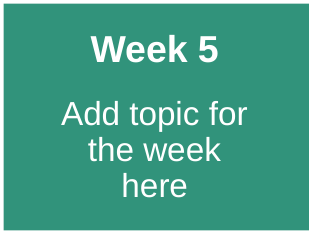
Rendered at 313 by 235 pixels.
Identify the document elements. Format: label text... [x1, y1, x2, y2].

text_box [3, 3, 310, 231]
text_box Week 5 [64, 17, 245, 78]
text_box Add topic for the week here [23, 89, 286, 212]
